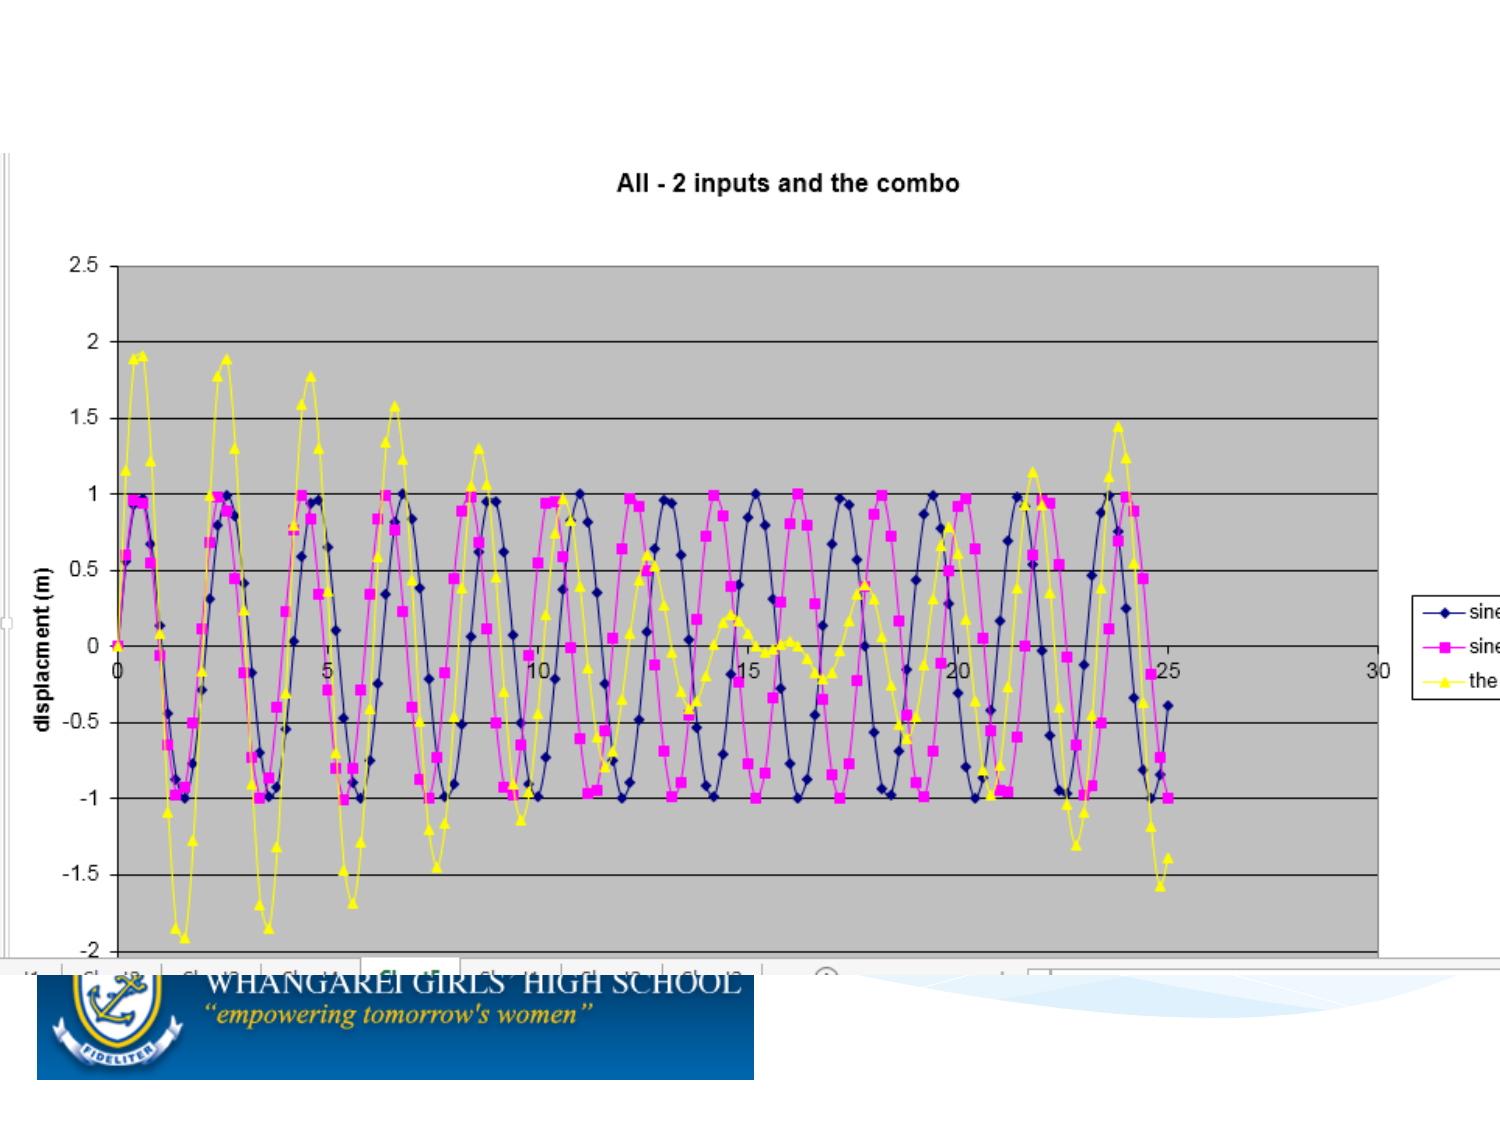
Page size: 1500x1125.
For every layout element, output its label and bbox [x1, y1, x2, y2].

picture [0, 152, 1500, 1080]
